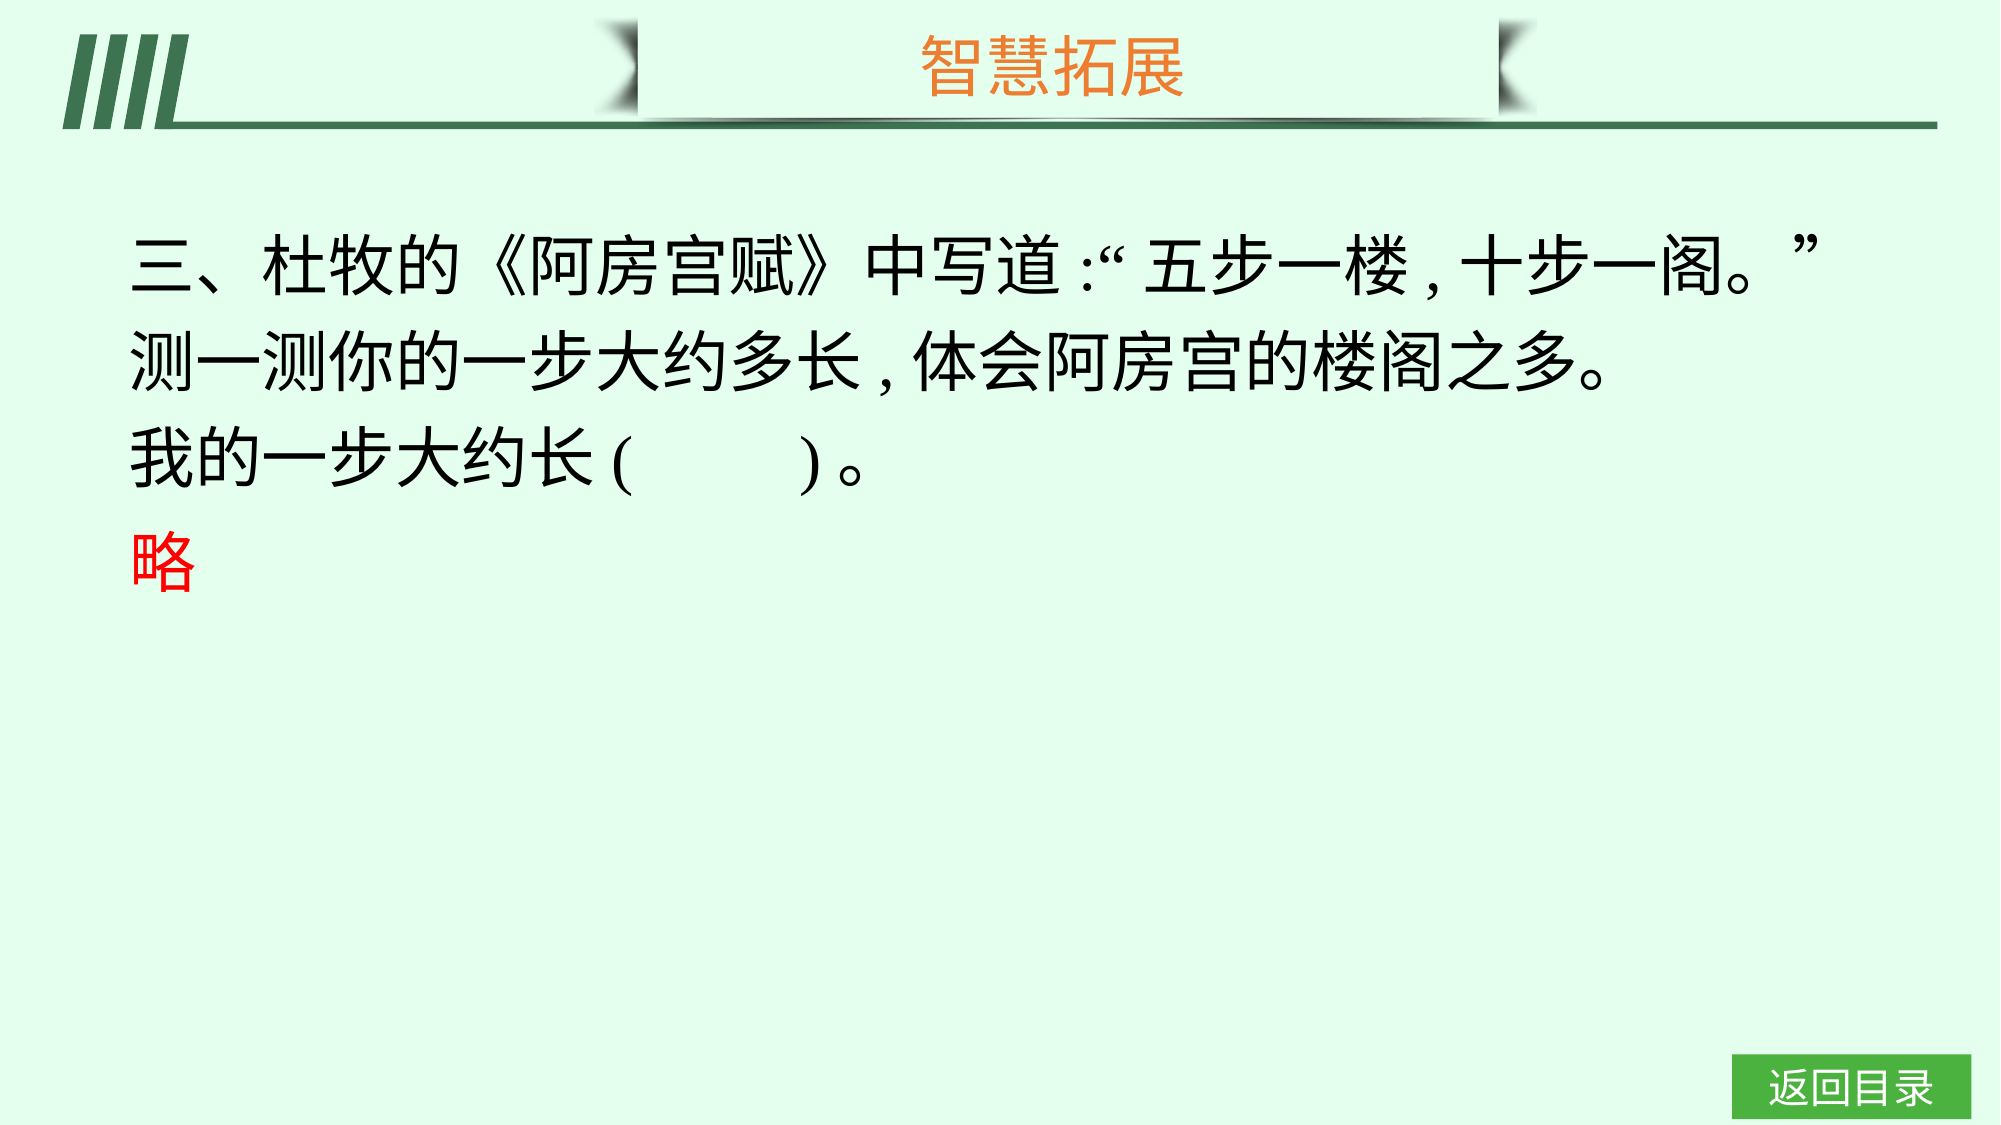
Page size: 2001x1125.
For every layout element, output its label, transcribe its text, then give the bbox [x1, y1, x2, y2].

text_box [62, 34, 1938, 130]
text_box 略 [114, 497, 227, 608]
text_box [594, 16, 1537, 127]
text_box 三、杜牧的《阿房宫赋》中写道:“五步一楼,十步一阁。”测一测你的一步大约多长,体会阿房宫的楼阁之多。 我的一步大约长( )。 [113, 200, 1887, 504]
